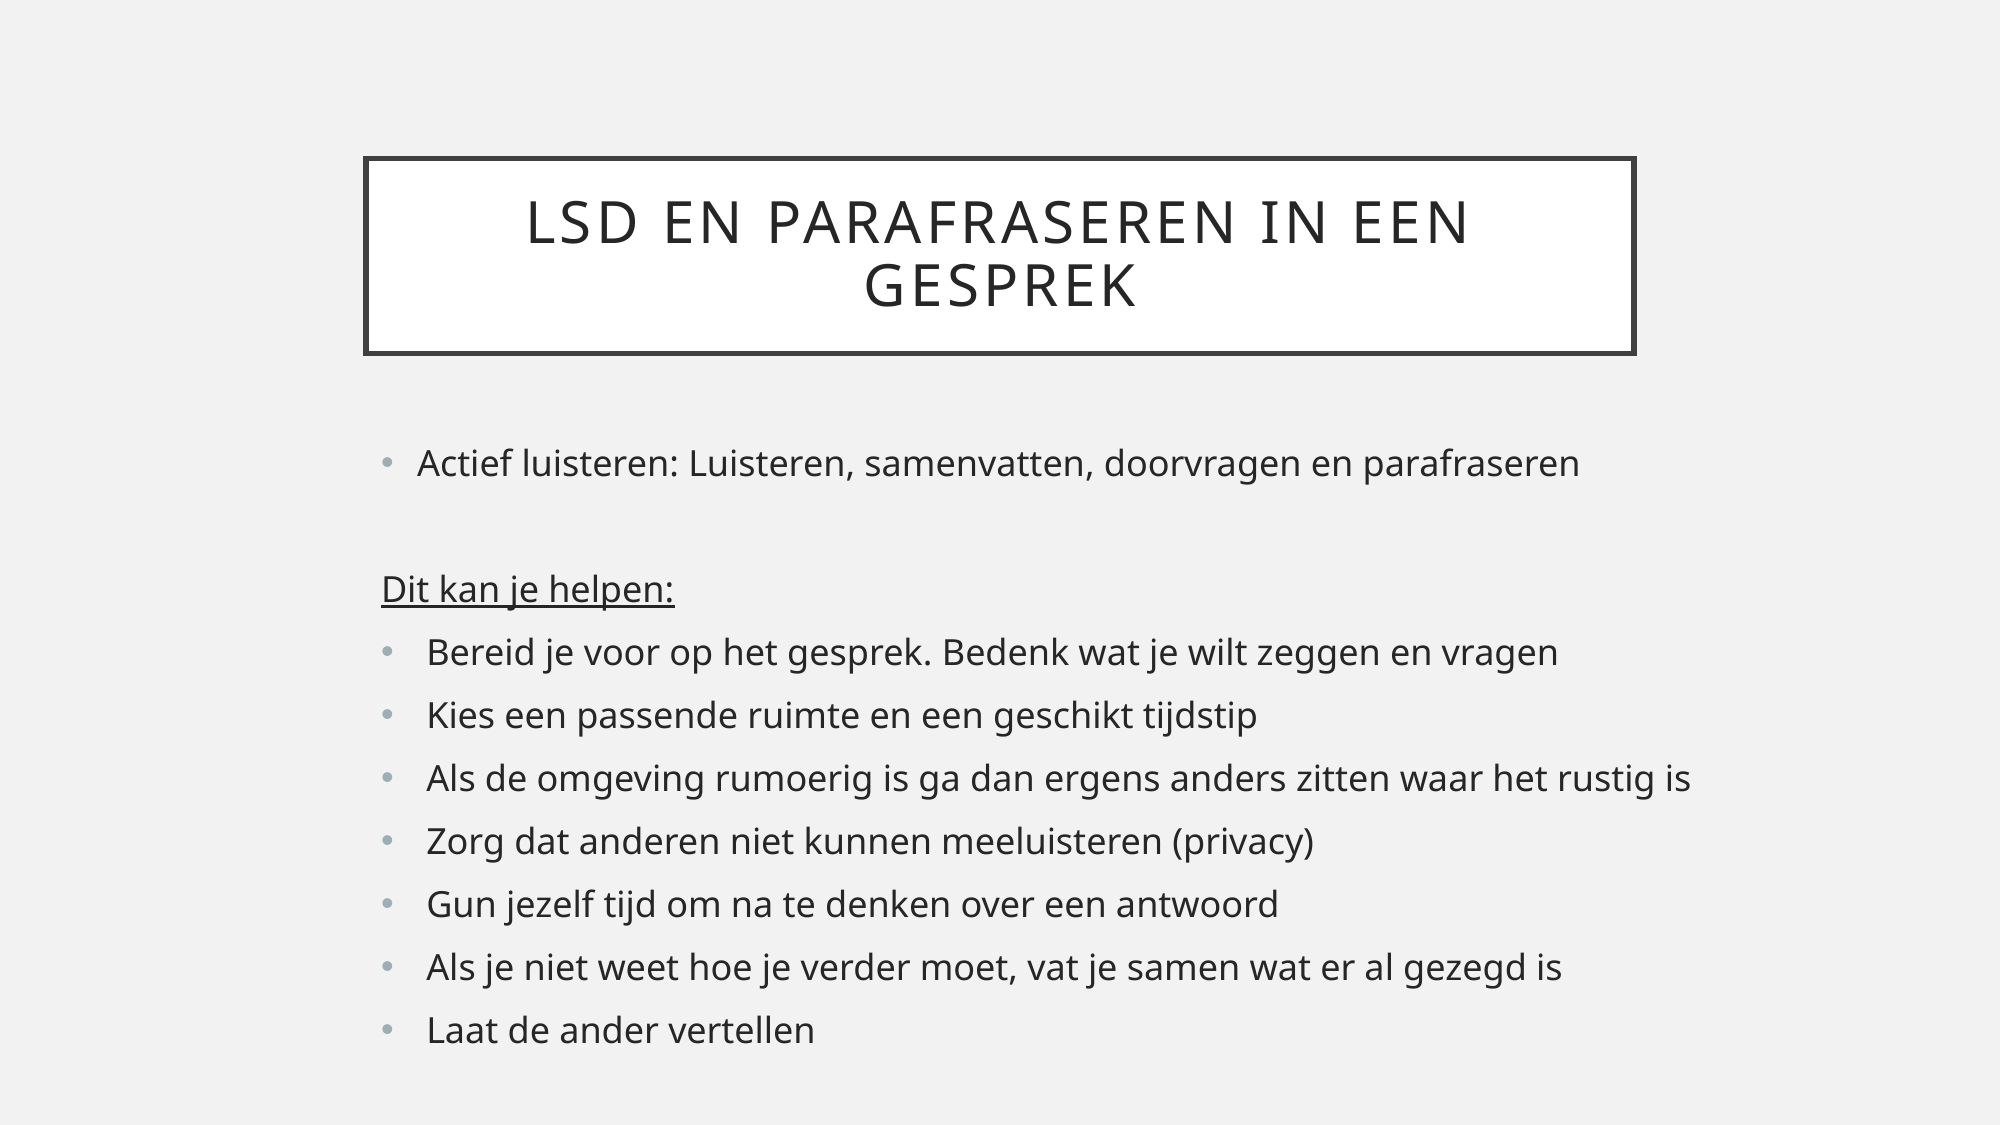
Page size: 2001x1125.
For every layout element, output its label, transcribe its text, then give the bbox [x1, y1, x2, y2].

title Lsd en parafraseren in een gesprek [363, 156, 1637, 356]
list Actief luisteren: Luisteren, samenvatten, doorvragen en parafraseren Dit kan je helpen: Bereid je voor op het gesprek. Bedenk wat je wilt zeggen en vragen Kies een passende ruimte en een geschikt tijdstip Als de omgeving rumoerig is ga dan ergens anders zitten waar het rustig is Zorg dat anderen niet kunnen meeluisteren (privacy) Gun jezelf tijd om na te denken over een antwoord Als je niet weet hoe je verder moet, vat je samen wat er al gezegd is Laat de ander vertellen [366, 432, 1743, 1071]
